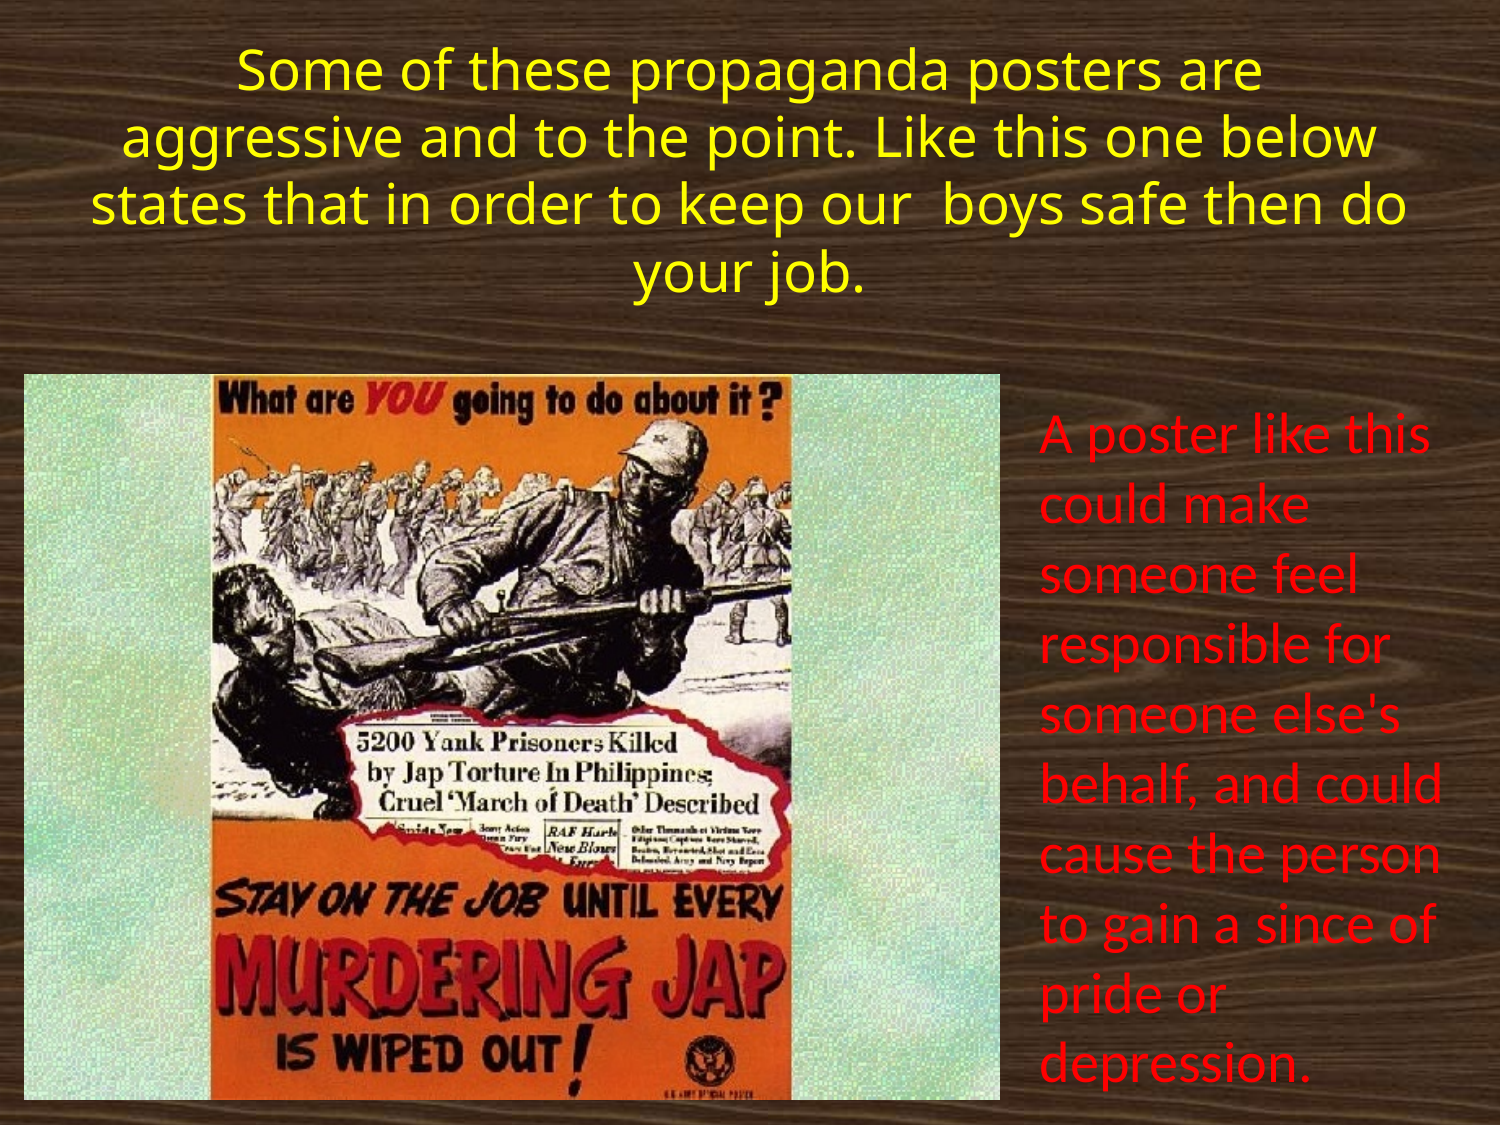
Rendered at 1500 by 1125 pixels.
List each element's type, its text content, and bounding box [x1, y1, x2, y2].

title Some of these propaganda posters are aggressive and to the point. Like this one below states that in order to keep our boys safe then do your job. [75, 24, 1425, 313]
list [24, 374, 1001, 1101]
picture [0, 0, 1500, 1125]
text_box A poster like this could make someone feel responsible for someone else's behalf, and could cause the person to gain a since of pride or depression. [1024, 387, 1463, 1102]
